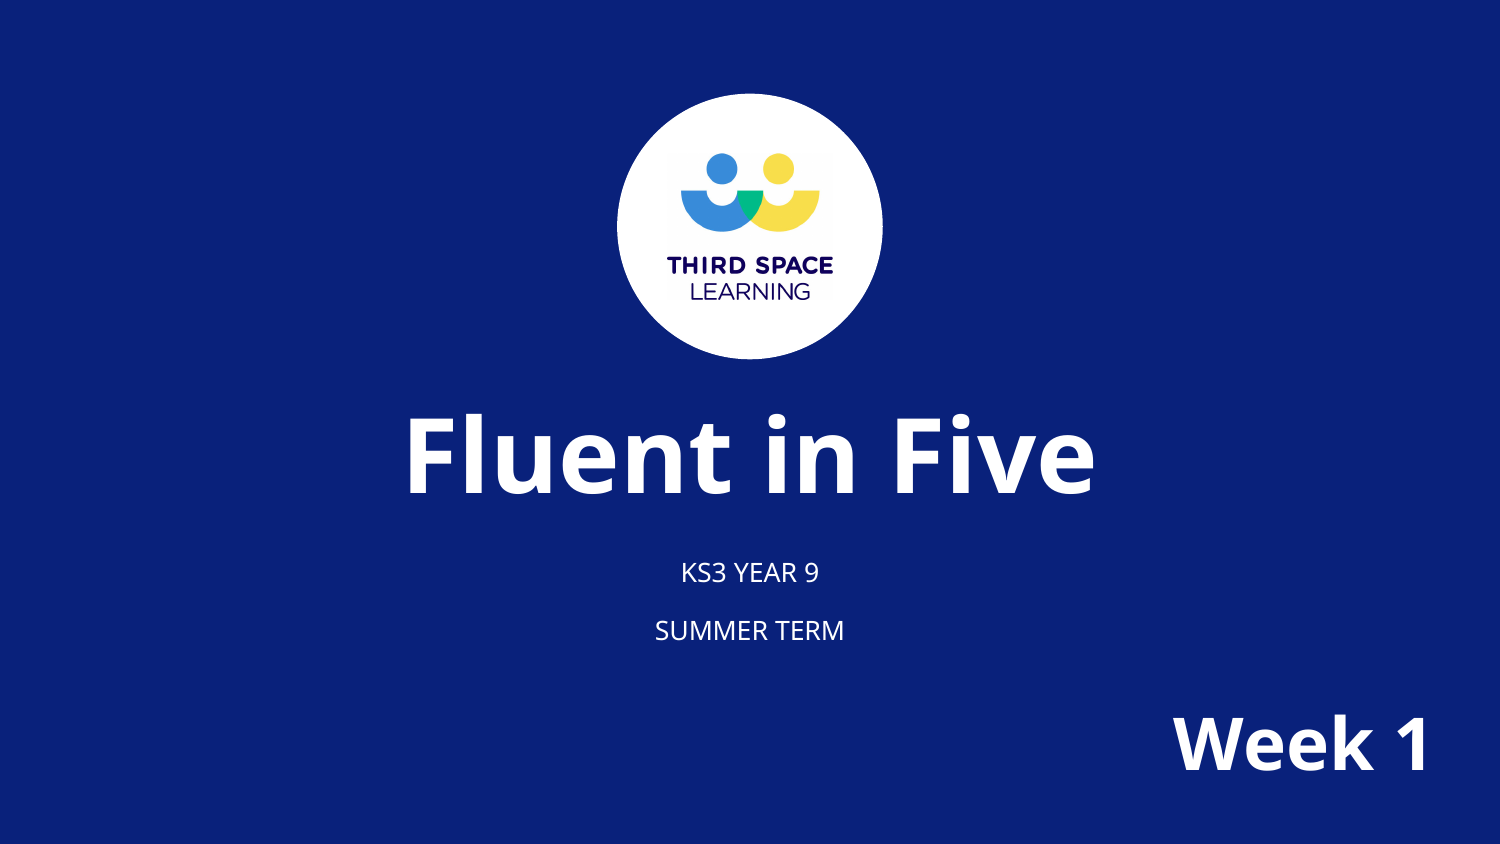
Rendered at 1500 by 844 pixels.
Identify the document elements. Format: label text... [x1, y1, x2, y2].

text_box Week 1 [332, 682, 1451, 800]
picture [667, 153, 833, 300]
